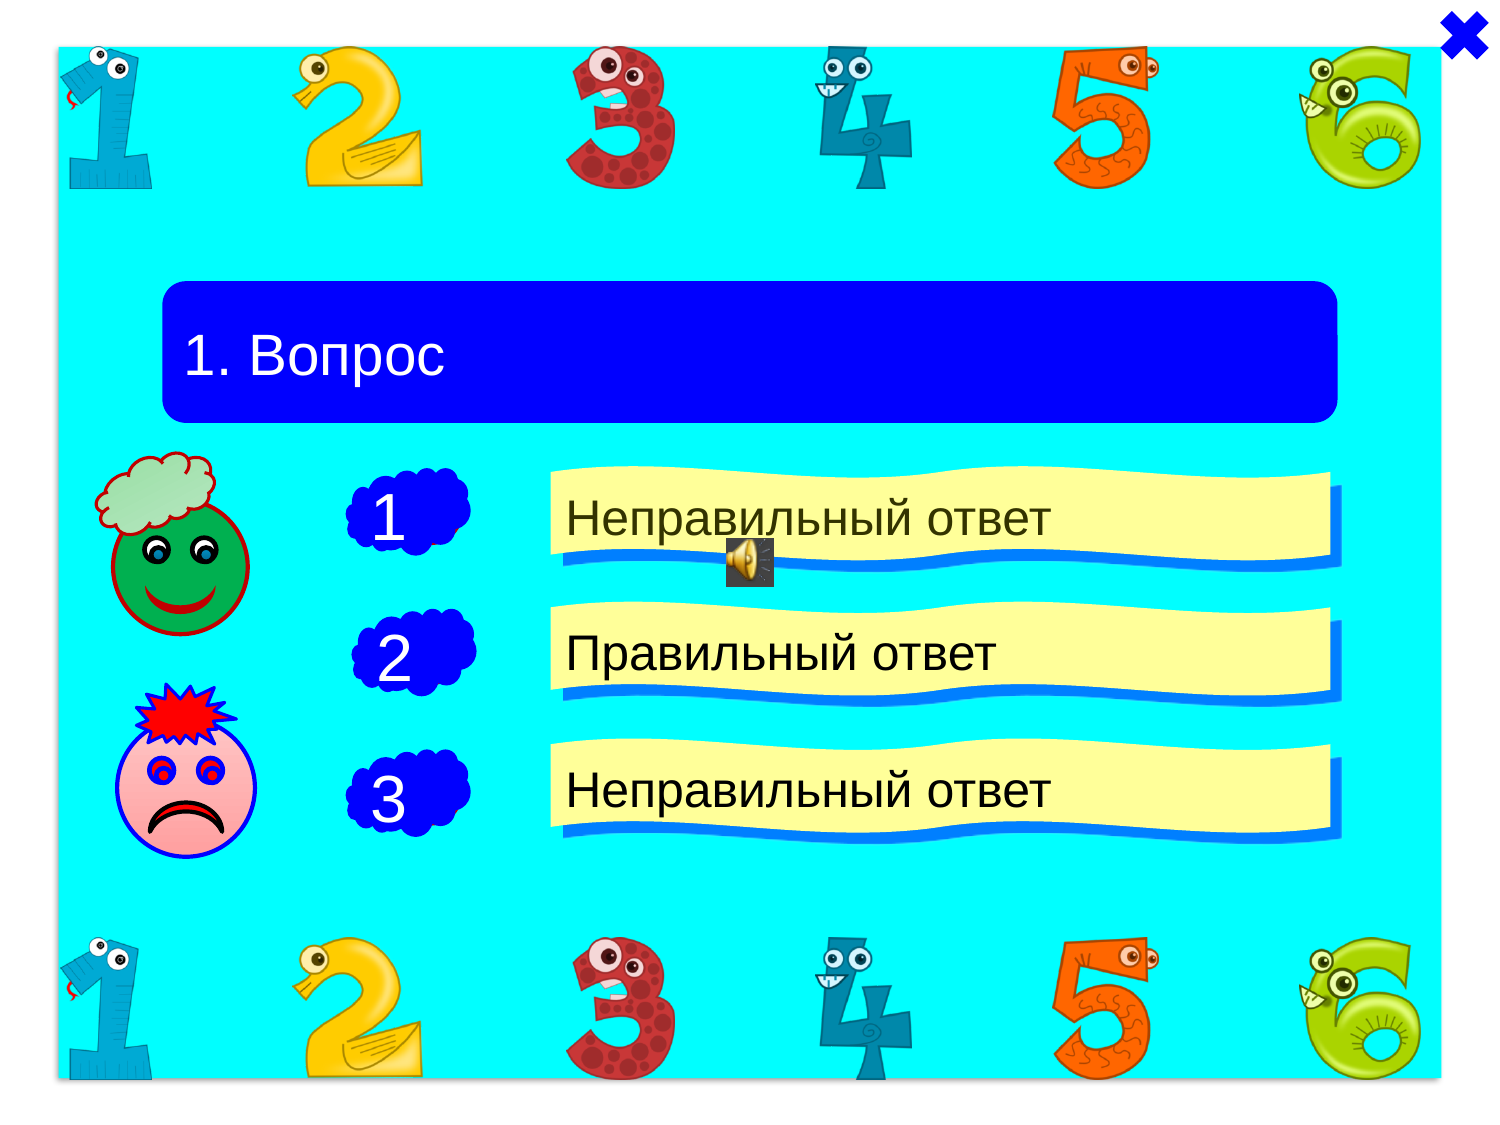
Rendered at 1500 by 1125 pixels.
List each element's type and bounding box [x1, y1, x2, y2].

text_box [345, 467, 471, 556]
text_box [116, 679, 256, 857]
picture [724, 537, 776, 588]
text_box [58, 46, 1442, 1080]
text_box [351, 608, 477, 697]
text_box [93, 456, 248, 635]
text_box [1438, 8, 1491, 62]
text_box [345, 748, 471, 837]
